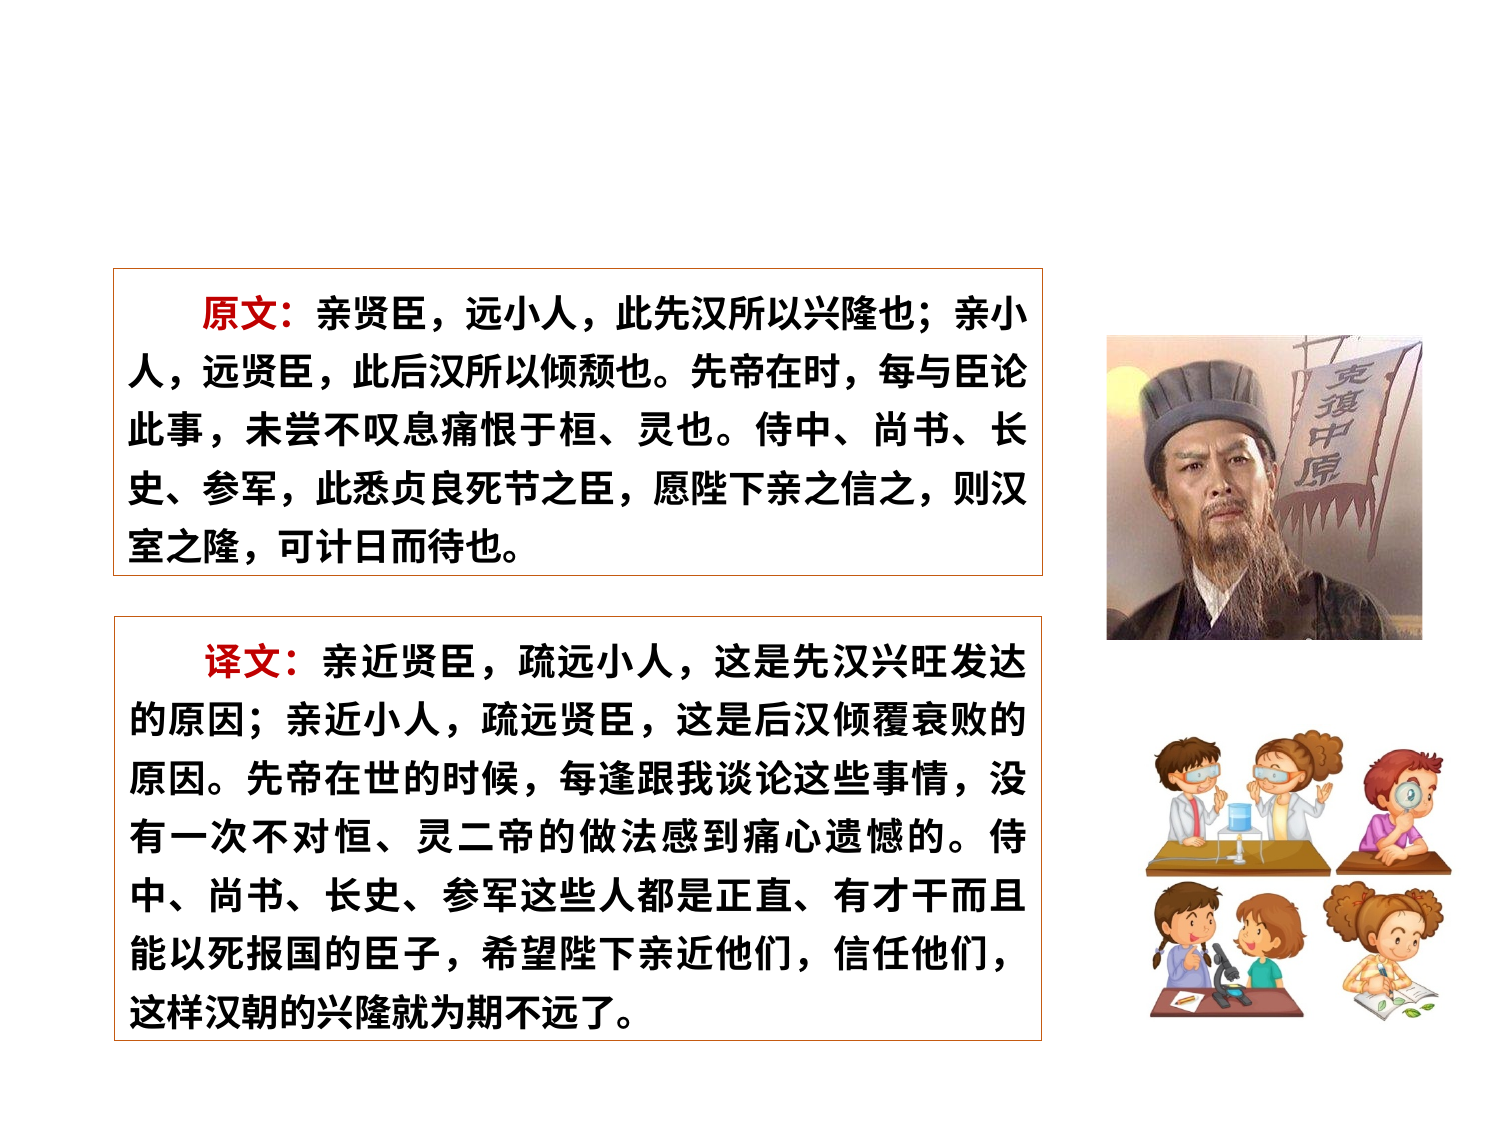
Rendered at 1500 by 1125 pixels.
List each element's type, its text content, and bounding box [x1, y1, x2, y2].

picture [1106, 335, 1423, 640]
picture [1138, 724, 1461, 1030]
text_box 原文：亲贤臣，远小人，此先汉所以兴隆也；亲小人，远贤臣，此后汉所以倾颓也。先帝在时，每与臣论此事，未尝不叹息痛恨于桓、灵也。侍中、尚书、长史、参军，此悉贞良死节之臣，愿陛下亲之信之，则汉室之隆，可计日而待也。 [113, 268, 1043, 576]
text_box 译文：亲近贤臣，疏远小人，这是先汉兴旺发达的原因；亲近小人，疏远贤臣，这是后汉倾覆衰败的原因。先帝在世的时候，每逢跟我谈论这些事情，没有一次不对恒、灵二帝的做法感到痛心遗憾的。侍中、尚书、长史、参军这些人都是正直、有才干而且能以死报国的臣子，希望陛下亲近他们，信任他们，这样汉朝的兴隆就为期不远了。 [114, 616, 1042, 1041]
